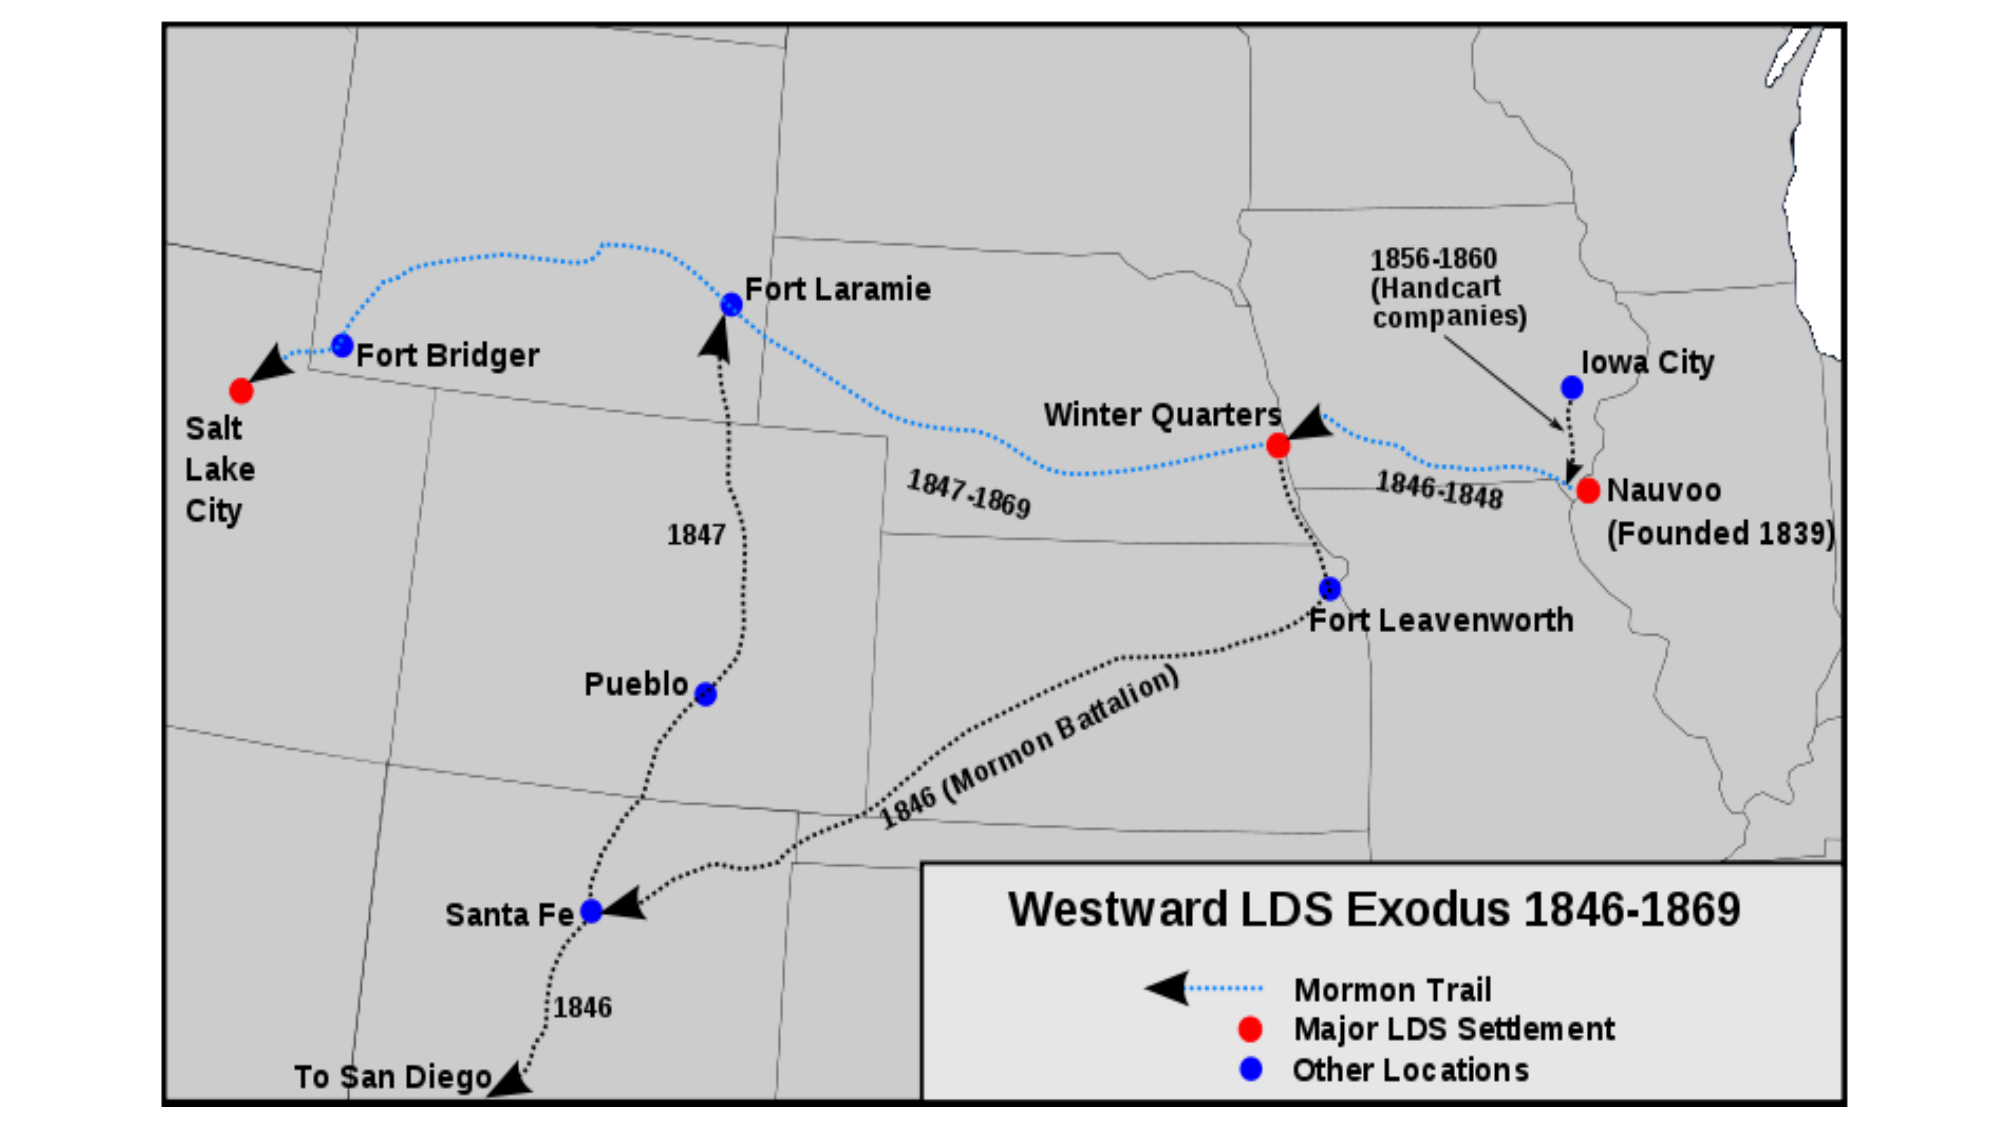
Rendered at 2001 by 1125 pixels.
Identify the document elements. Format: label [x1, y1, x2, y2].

picture [160, 20, 1850, 1107]
